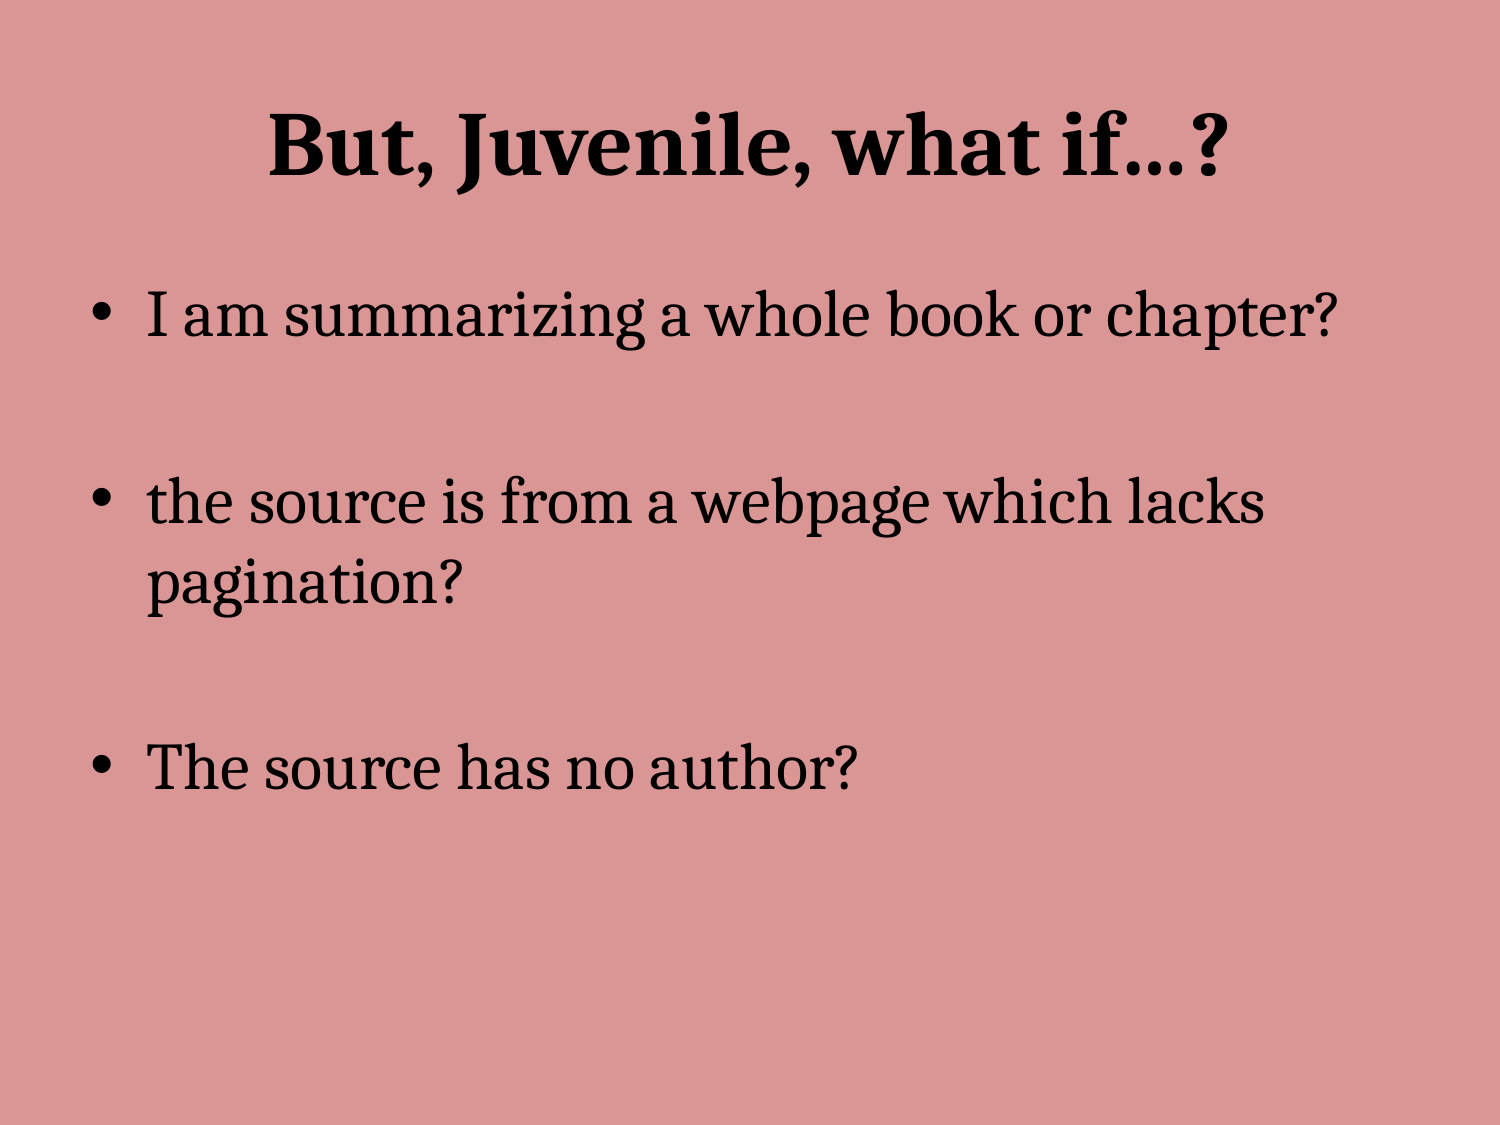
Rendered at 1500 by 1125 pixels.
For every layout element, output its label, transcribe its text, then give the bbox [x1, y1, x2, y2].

title But, Juvenile, what if…? [75, 45, 1425, 233]
list I am summarizing a whole book or chapter? the source is from a webpage which lacks pagination? The source has no author? [75, 262, 1425, 1005]
